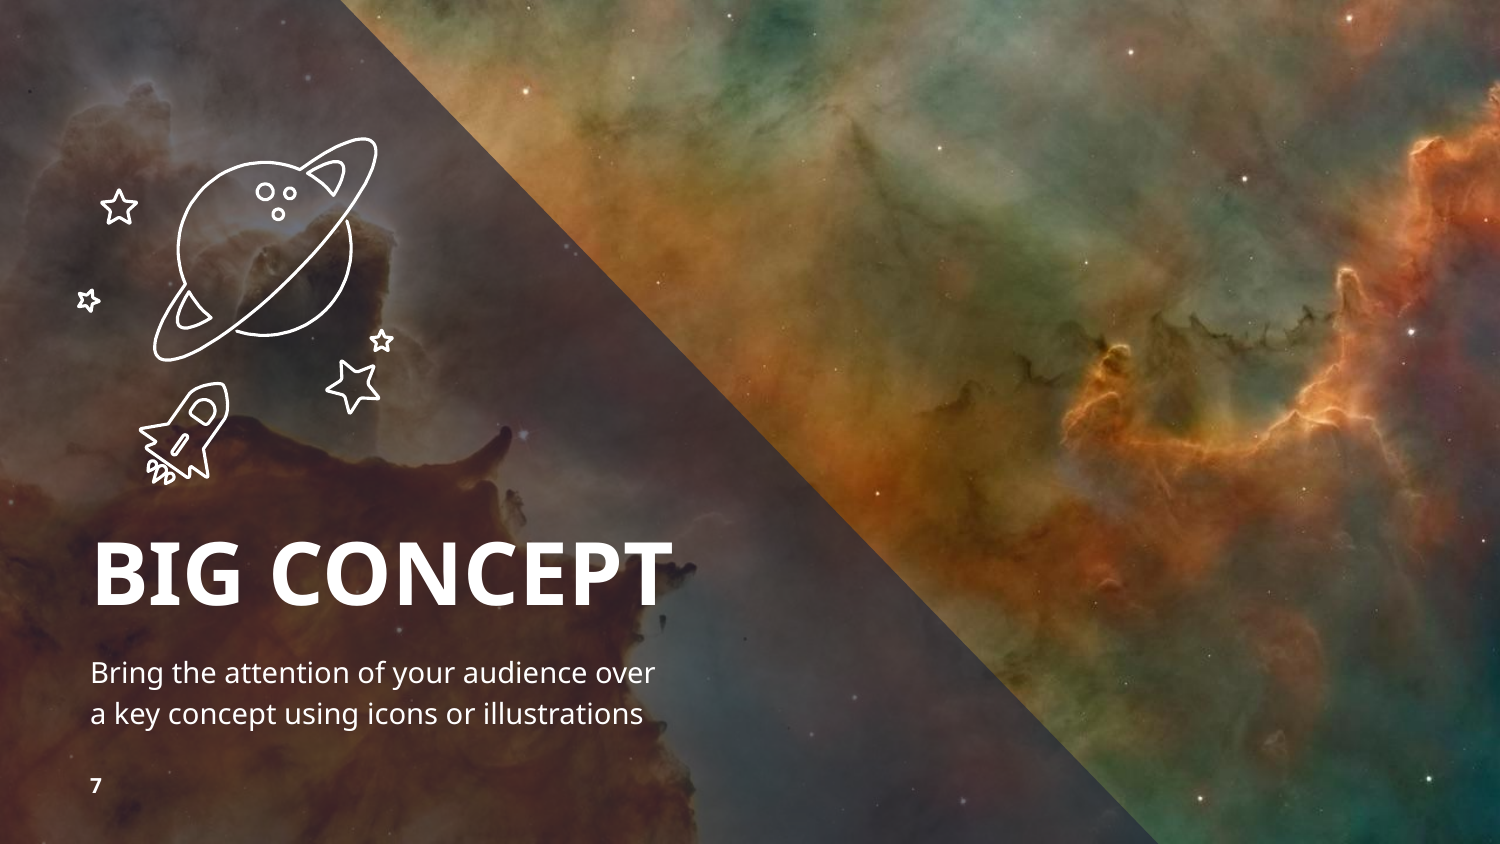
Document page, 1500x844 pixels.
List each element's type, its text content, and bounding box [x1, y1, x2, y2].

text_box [154, 138, 377, 361]
picture [342, 0, 1500, 844]
title BIG CONCEPT [75, 447, 692, 634]
slide_number ‹#› [75, 766, 165, 807]
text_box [141, 388, 233, 481]
subtitle Bring the attention of your audience over a key concept using icons or illustrations [75, 634, 692, 764]
